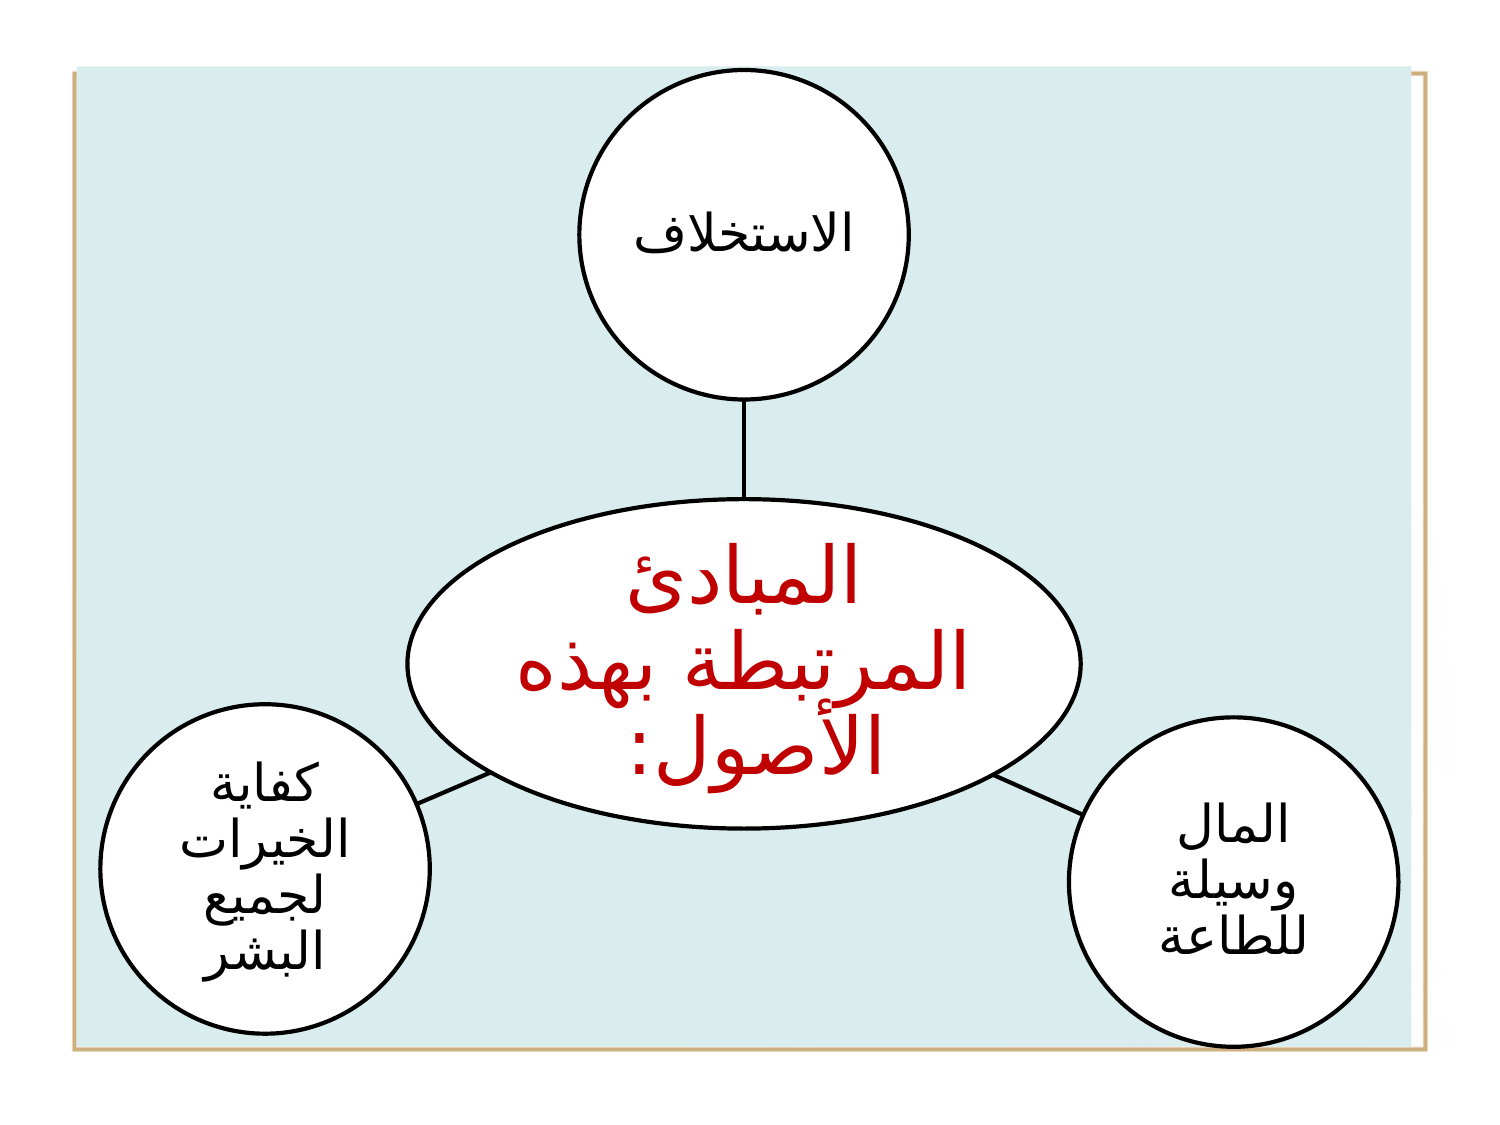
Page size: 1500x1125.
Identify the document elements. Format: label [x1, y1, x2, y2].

text_box [76, 66, 1412, 1047]
picture [0, 0, 1500, 1125]
